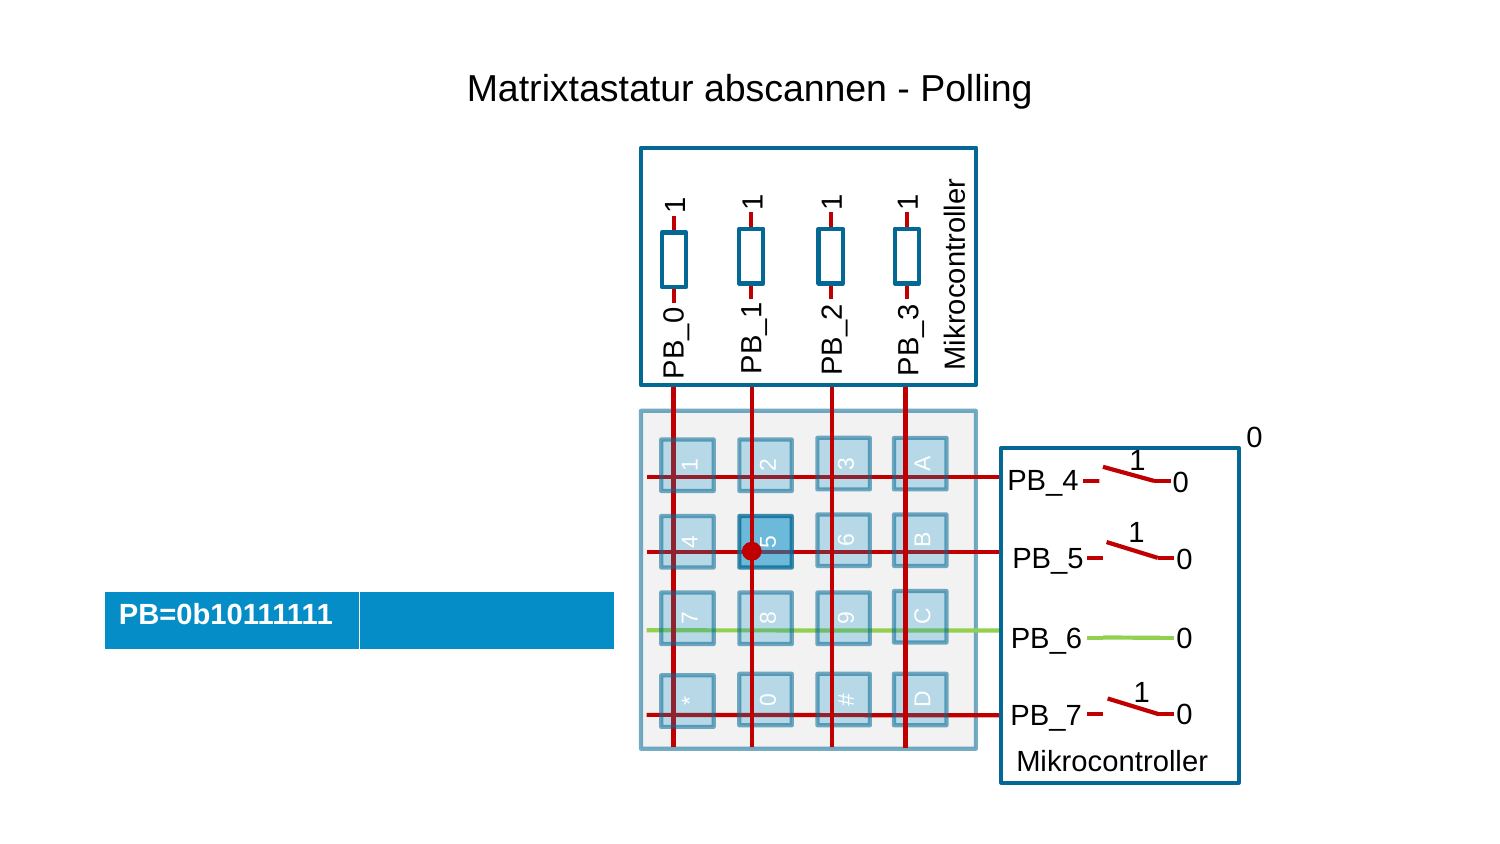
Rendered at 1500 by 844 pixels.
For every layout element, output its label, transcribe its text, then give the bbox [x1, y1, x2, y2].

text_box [640, 147, 1239, 786]
table_header [360, 592, 614, 649]
text_box 0 [1244, 410, 1290, 461]
table_header PB=0b10111111 [105, 592, 359, 649]
title Matrixtastatur abscannen - Polling [50, 55, 1449, 125]
